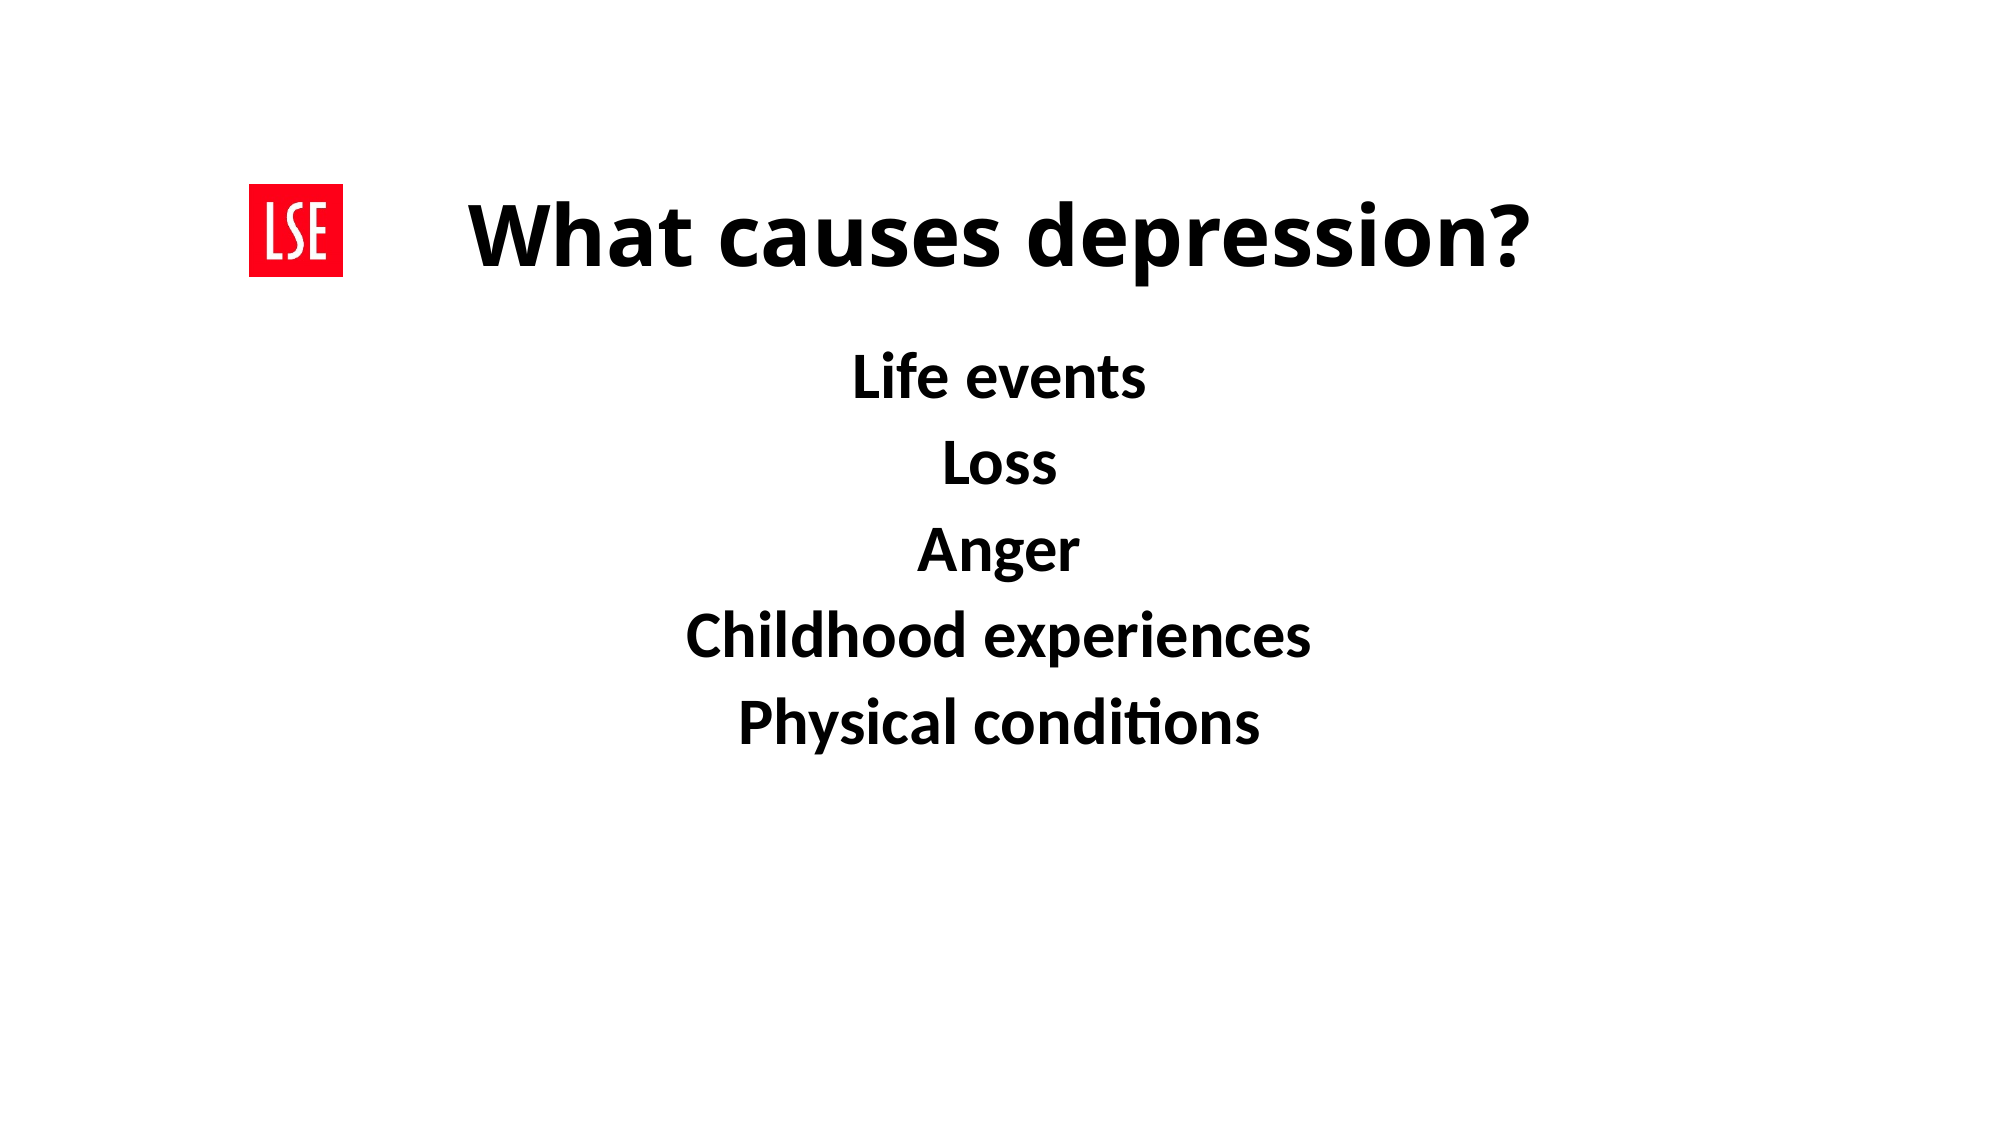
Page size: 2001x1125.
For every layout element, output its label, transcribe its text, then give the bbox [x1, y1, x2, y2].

picture [249, 184, 343, 277]
subtitle Life events Loss Anger Childhood experiences Physical conditions [249, 333, 1750, 863]
title What causes depression? [249, 184, 1750, 292]
